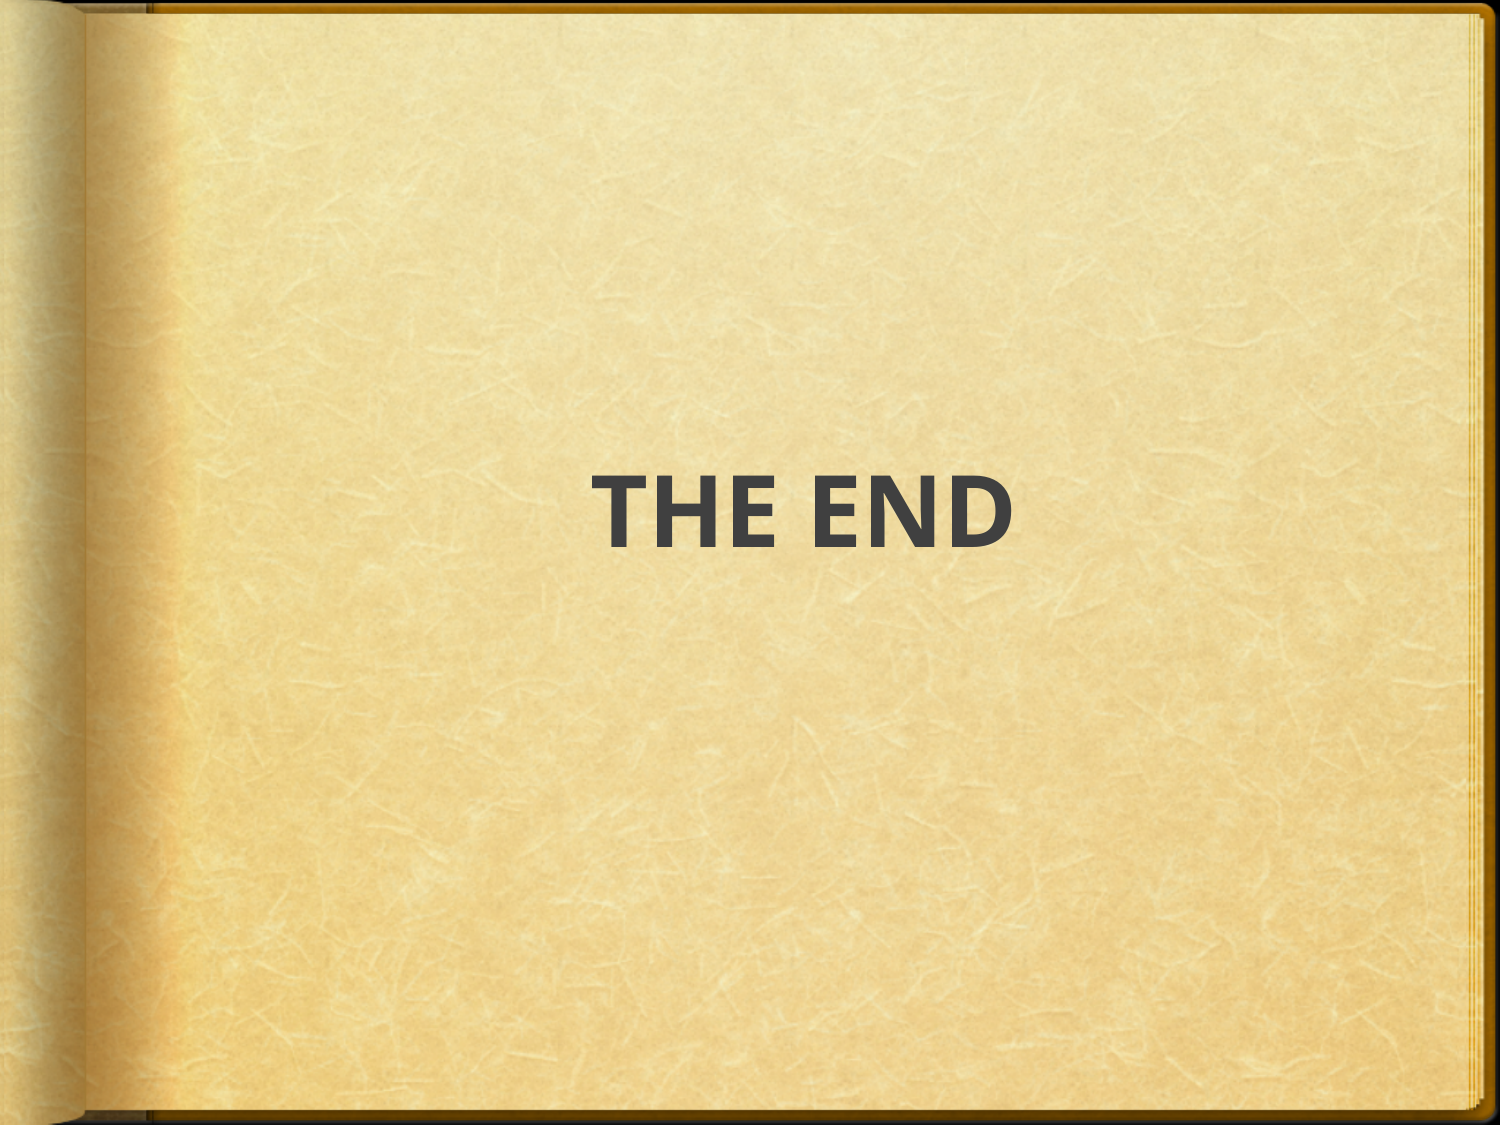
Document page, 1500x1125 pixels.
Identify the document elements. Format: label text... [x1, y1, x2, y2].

picture [0, 0, 1500, 1125]
title THE END [207, 403, 1401, 624]
